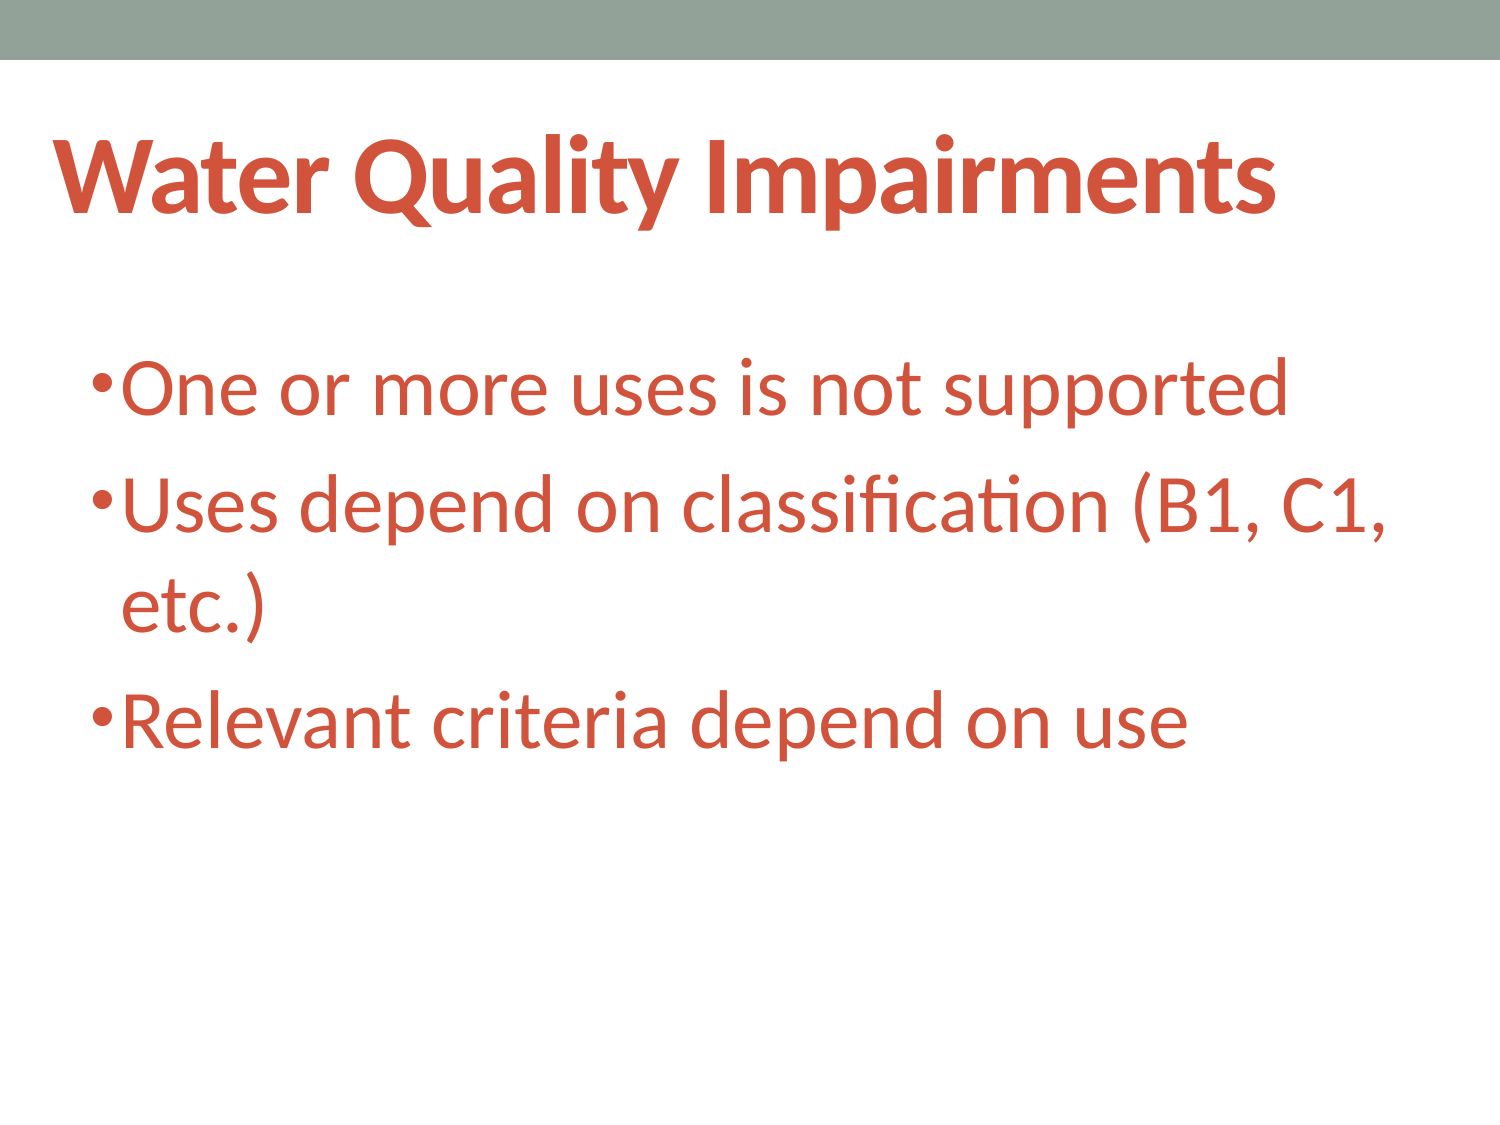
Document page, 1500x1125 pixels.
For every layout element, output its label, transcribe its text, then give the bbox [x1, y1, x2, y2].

title Water Quality Impairments [37, 87, 1463, 250]
list One or more uses is not supported Uses depend on classification (B1, C1, etc.) Relevant criteria depend on use [75, 324, 1425, 993]
